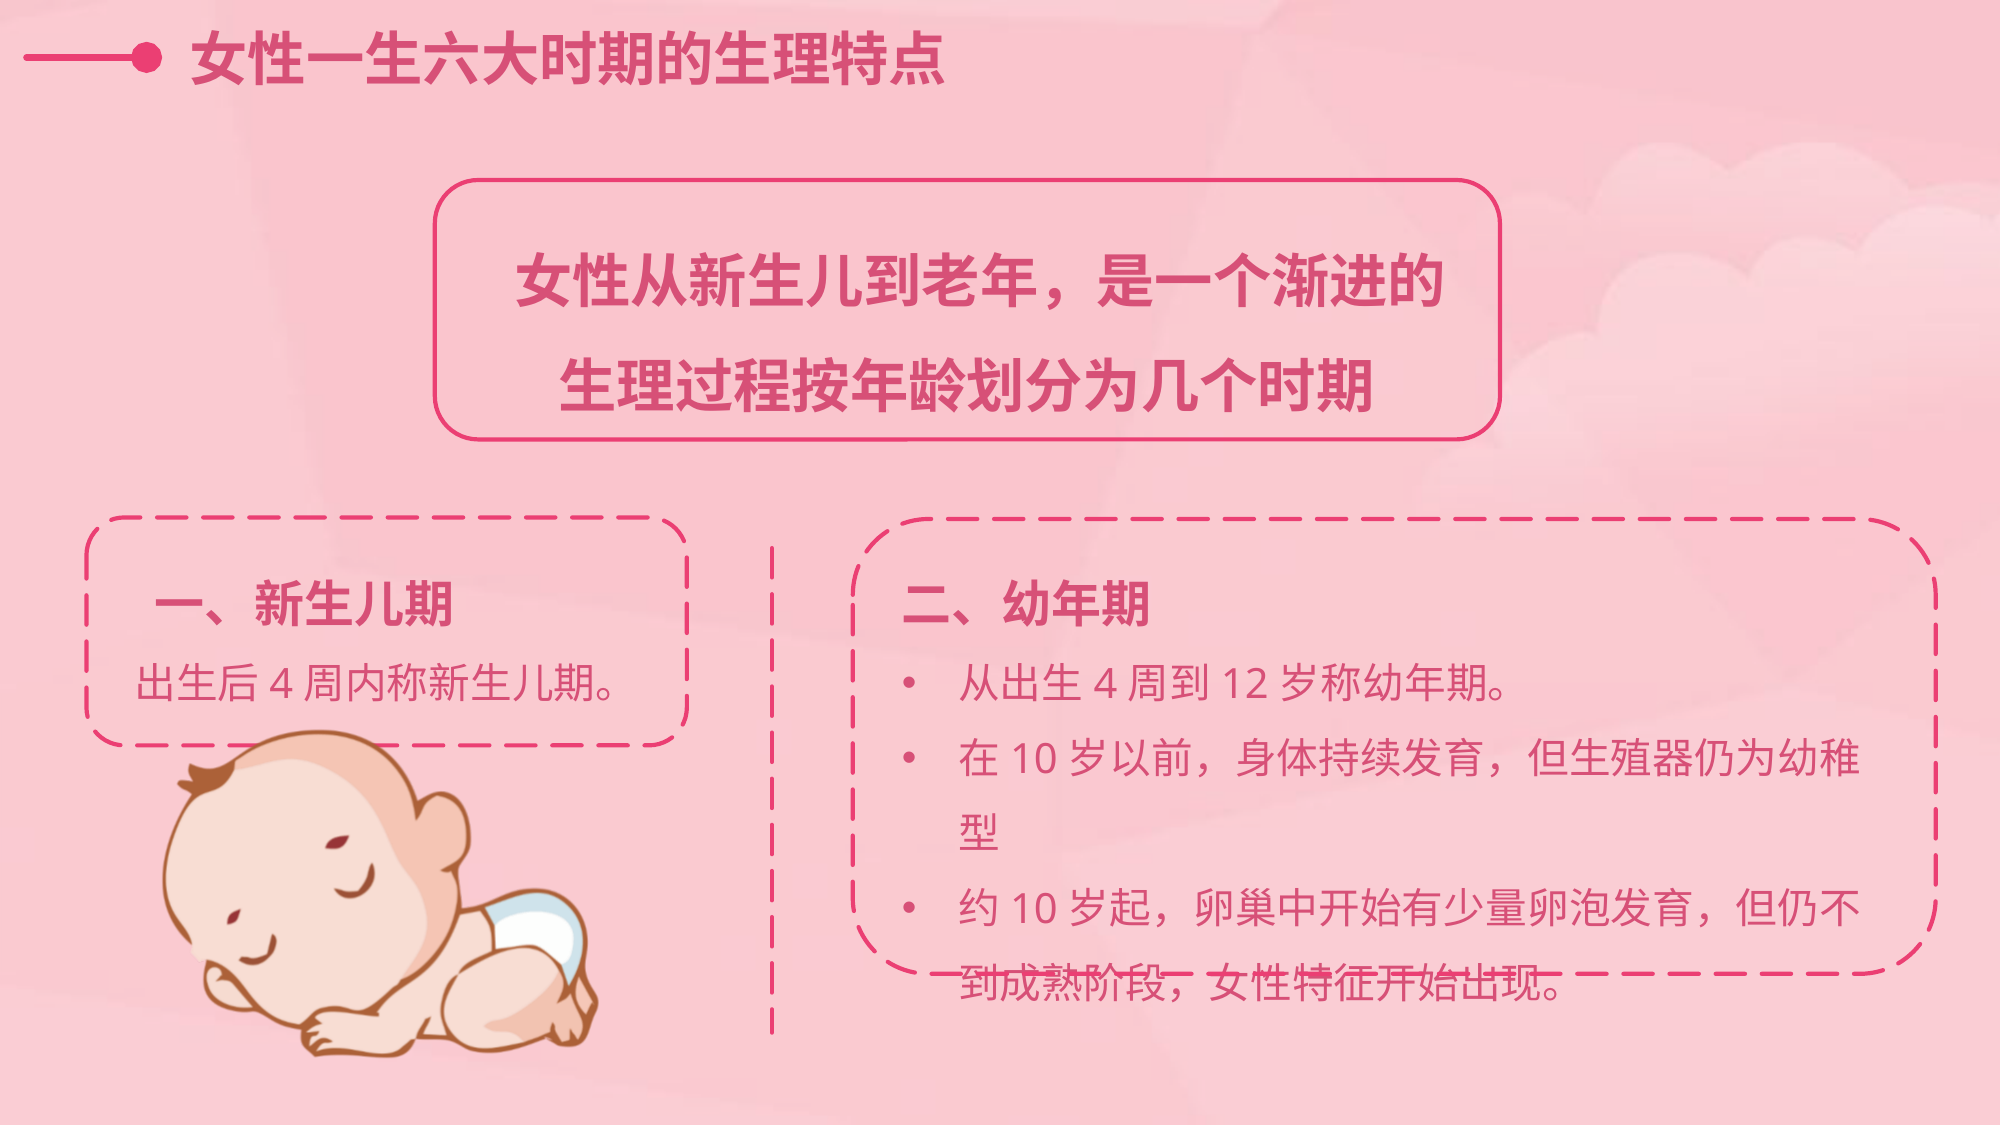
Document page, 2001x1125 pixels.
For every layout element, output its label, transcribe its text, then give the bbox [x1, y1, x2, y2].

picture [144, 717, 620, 1071]
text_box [82, 517, 687, 746]
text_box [852, 519, 1936, 974]
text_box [434, 179, 1500, 440]
text_box 女性一生六大时期的生理特点 [174, 14, 962, 100]
